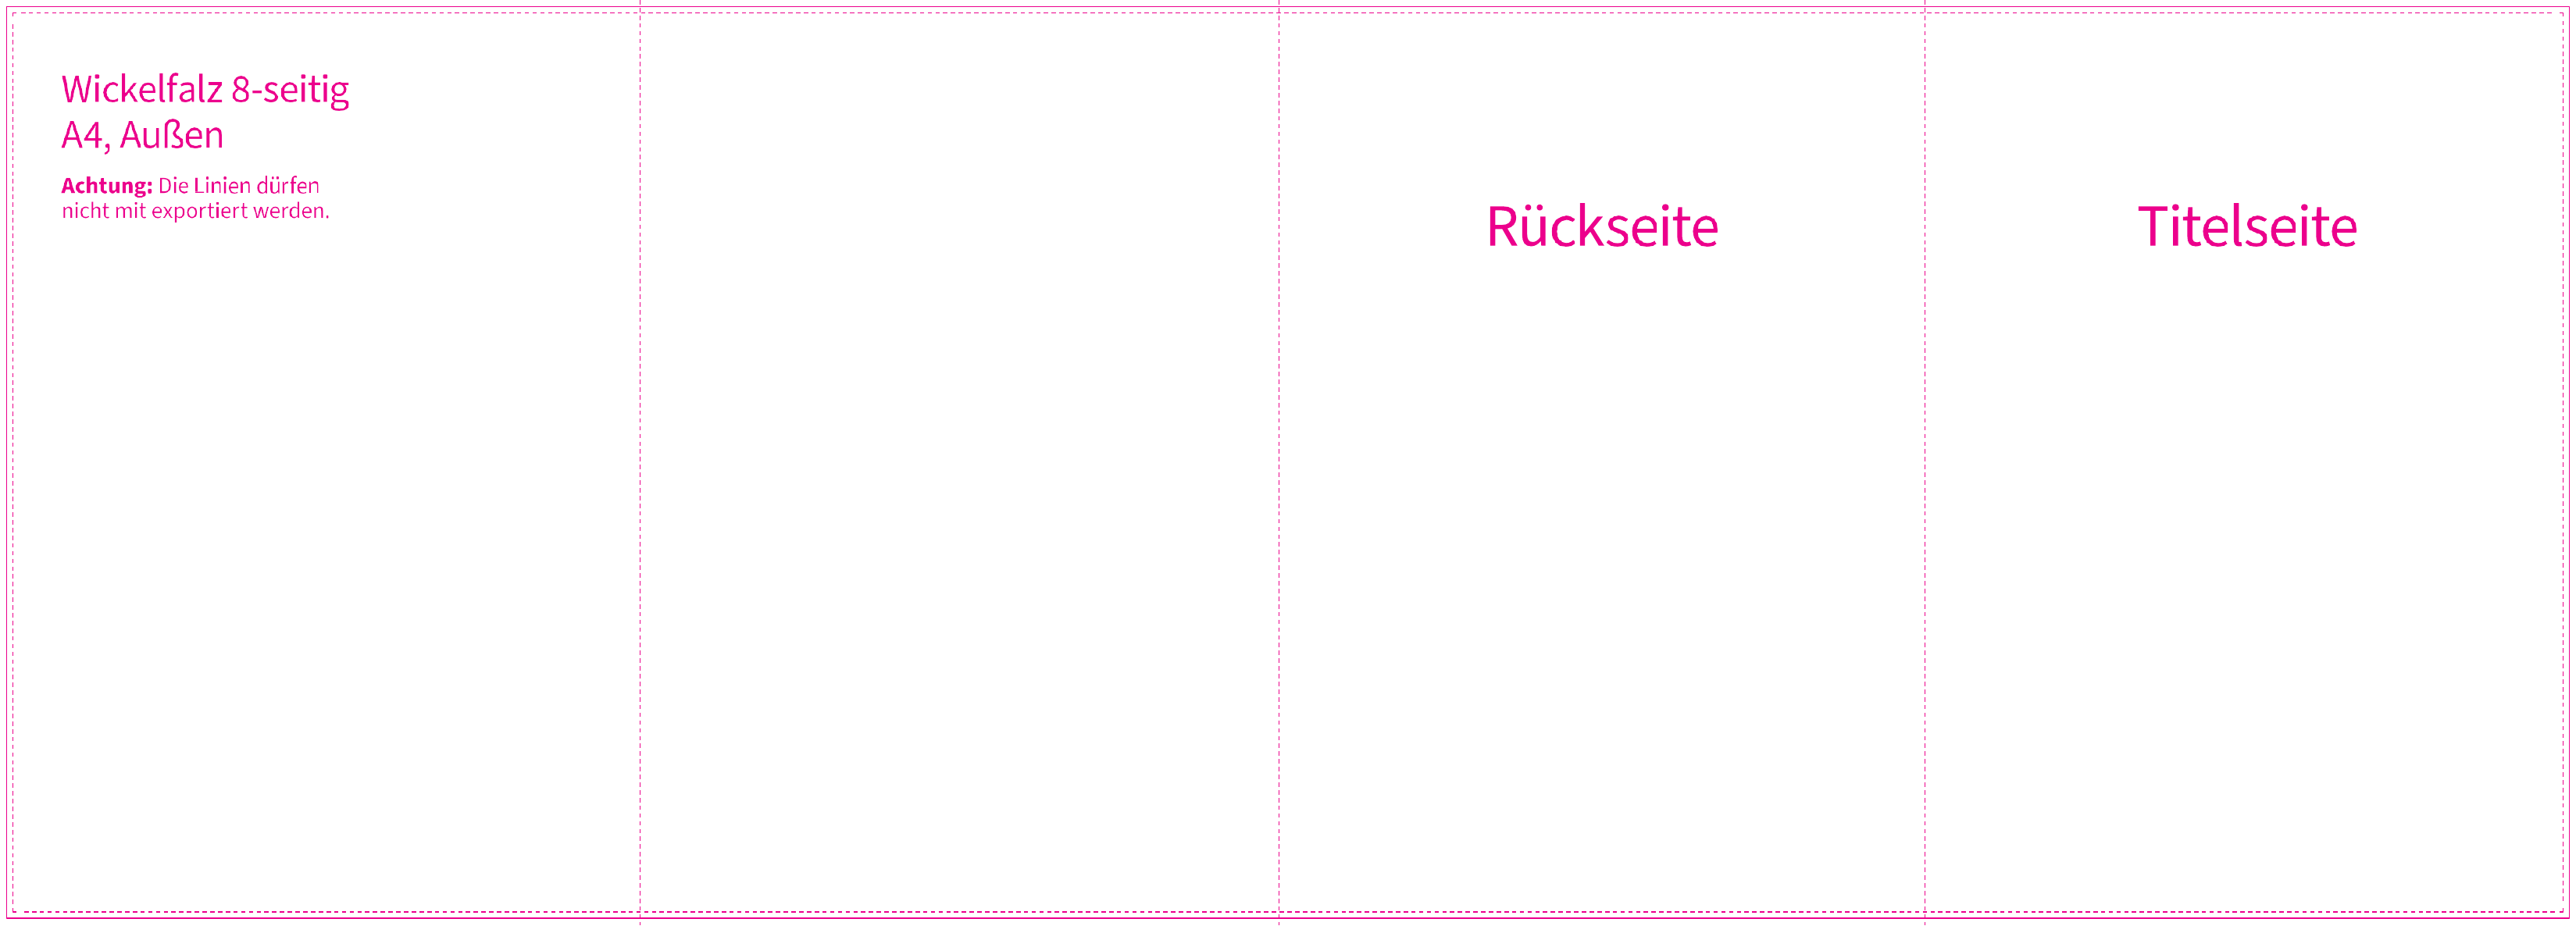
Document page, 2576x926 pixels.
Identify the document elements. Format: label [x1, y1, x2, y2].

text_box [61, 121, 110, 155]
text_box [1525, 204, 1532, 211]
text_box [61, 176, 329, 223]
text_box [1551, 202, 1718, 247]
text_box [120, 118, 223, 148]
text_box [1522, 216, 1546, 247]
text_box [232, 74, 349, 111]
text_box [1490, 206, 1518, 246]
text_box [2233, 202, 2357, 247]
text_box [2138, 204, 2228, 247]
text_box [1536, 204, 1543, 211]
text_box [62, 73, 223, 103]
